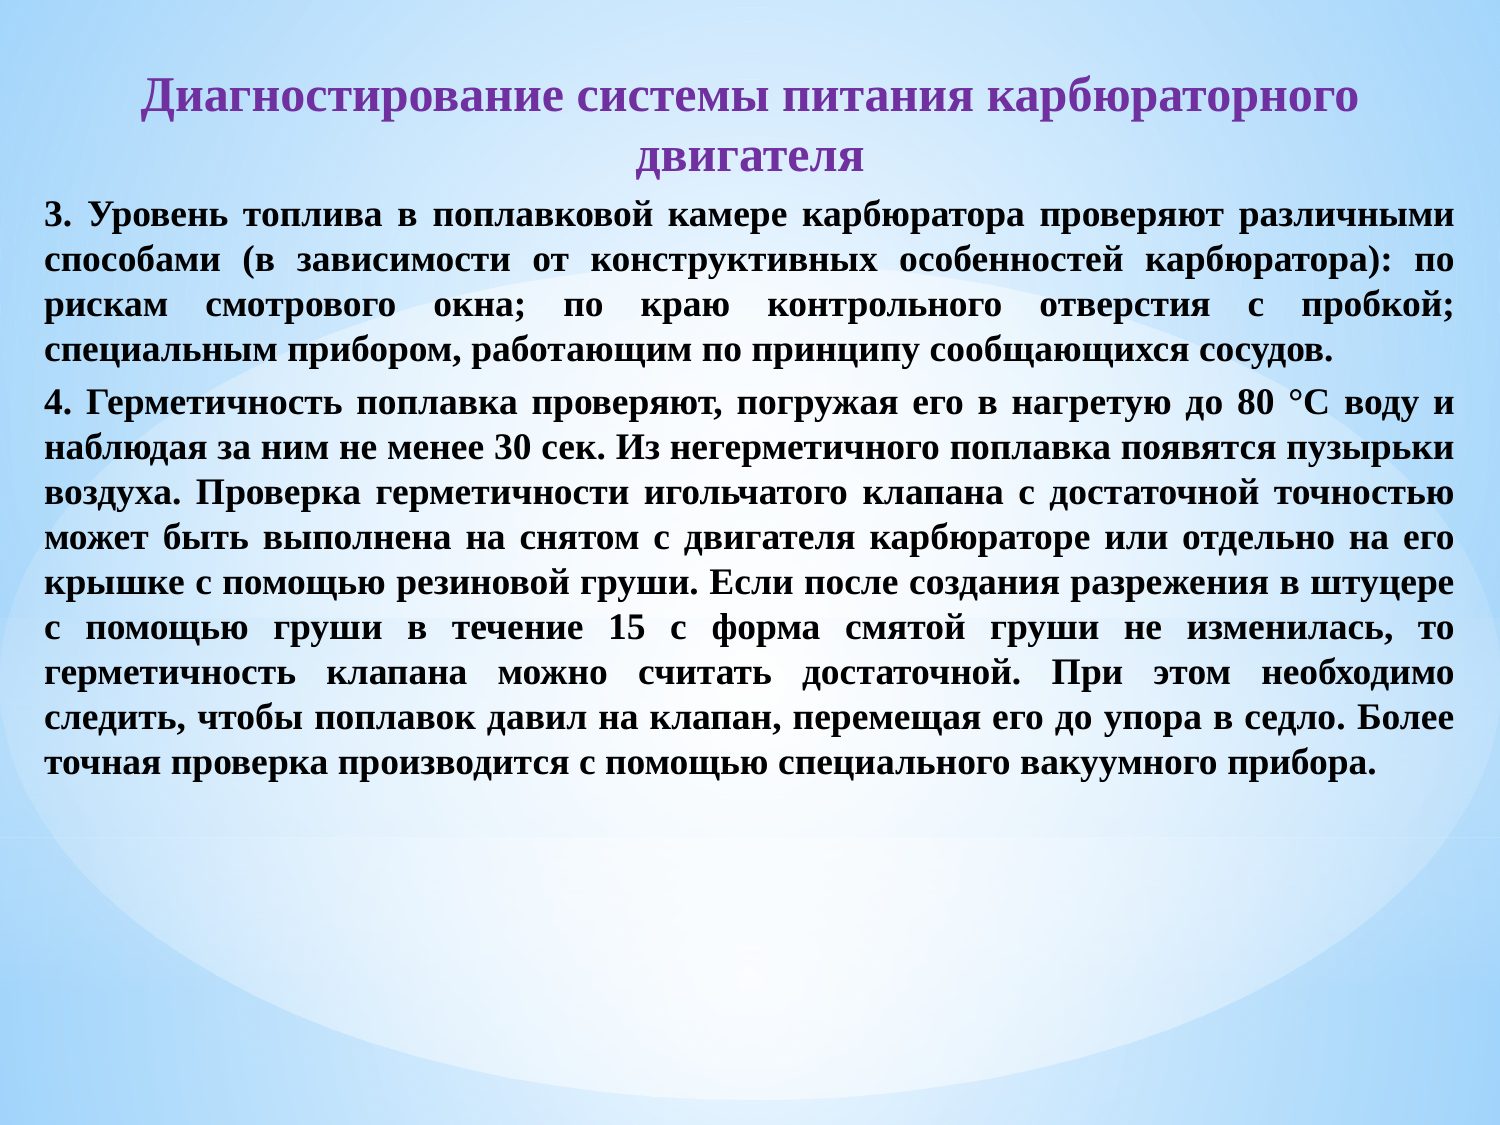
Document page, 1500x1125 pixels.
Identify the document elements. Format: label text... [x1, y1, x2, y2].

text_box Диагностирование системы питания карбюраторного двигателя 3. Уровень топлива в поплавковой камере карбюратора проверяют различными способами (в зависимости от конструктивных особенностей карбюратора): по рискам смотрового окна; по краю контрольного отверстия с пробкой; специальным прибором, работающим по принципу сообщающихся сосудов. 4. Герметичность поплавка проверяют, погружая его в нагретую до 80 °С воду и наблюдая за ним не менее 30 сек. Из негерметичного поплавка появятся пузырьки воздуха. Проверка герметичности игольчатого клапана с достаточной точностью может быть выполнена на снятом с двигателя карбюраторе или отдельно на его крышке с помощью резиновой груши. Если после создания разрежения в штуцере с помощью груши в течение 15 с форма смятой груши не изменилась, то герметичность клапана можно считать достаточной. При этом необходимо следить, чтобы поплавок давил на клапан, перемещая его до упора в седло. Более точная проверка производится с помощью специального вакуумного прибора. [29, 54, 1471, 1047]
